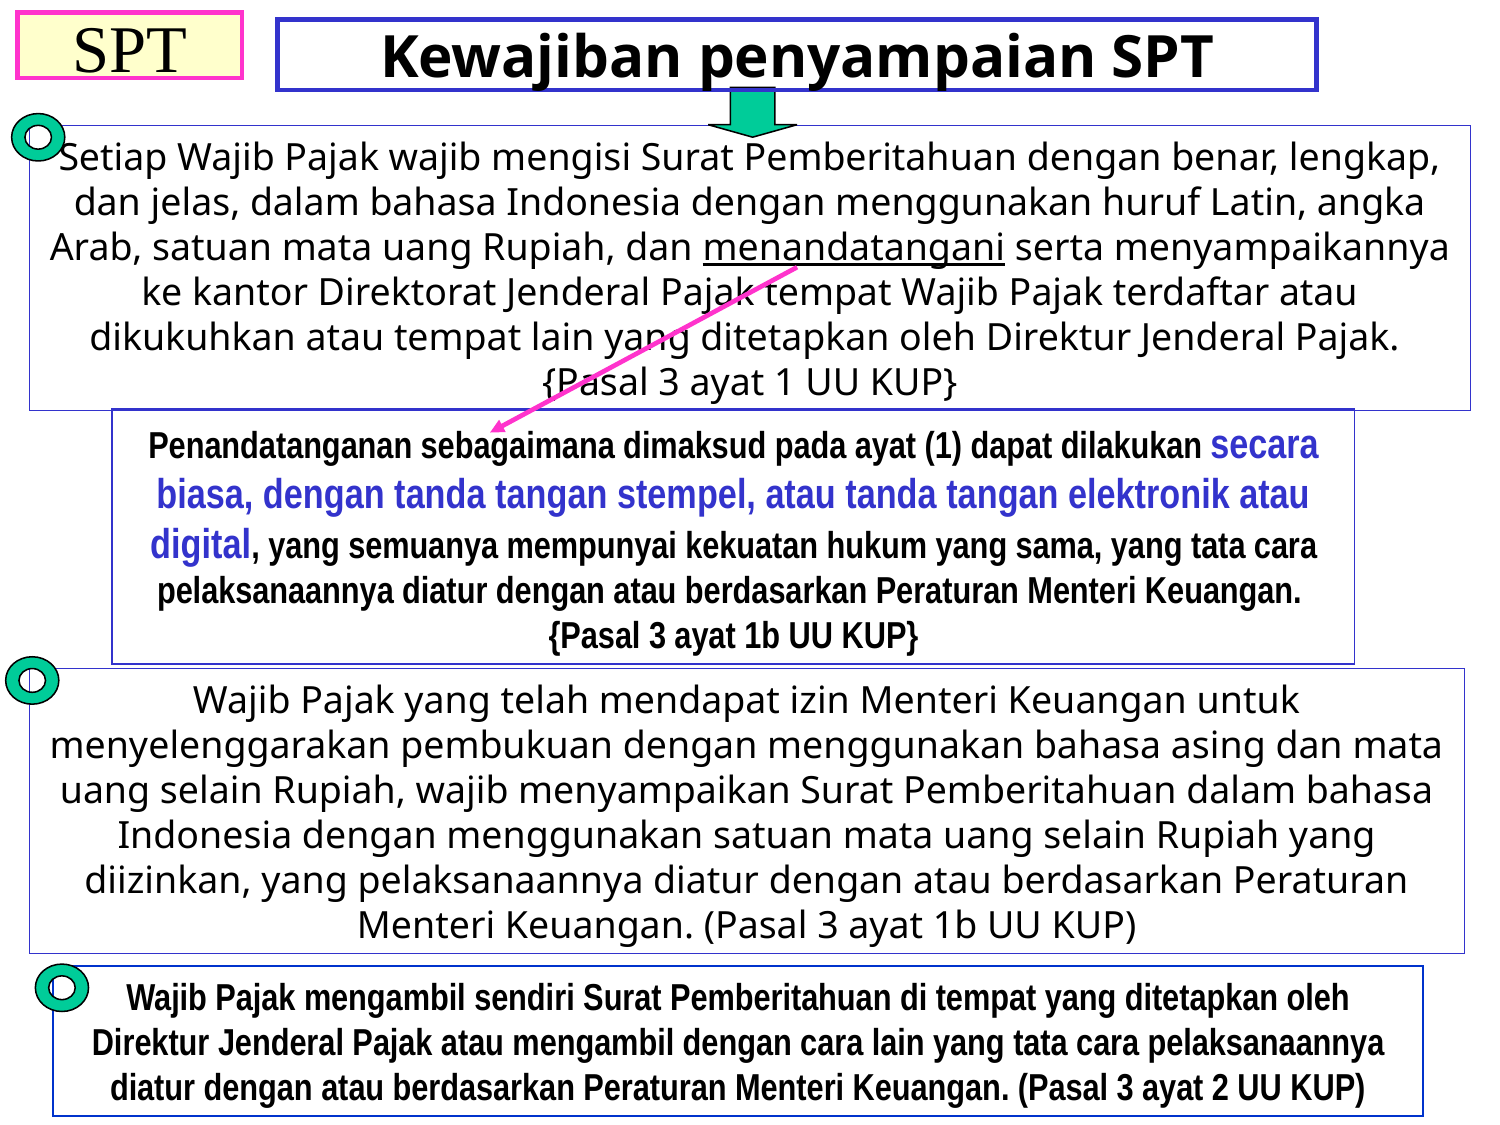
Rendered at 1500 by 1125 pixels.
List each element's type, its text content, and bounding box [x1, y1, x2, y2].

text_box Kewajiban penyampaian SPT [277, 19, 1317, 91]
title SPT [17, 12, 243, 79]
text_box [11, 113, 65, 161]
text_box [5, 656, 59, 705]
text_box Penandatanganan sebagaimana dimaksud pada ayat (1) dapat dilakukan secara biasa, dengan tanda tangan stempel, atau tanda tangan elektronik atau digital, yang semuanya mempunyai kekuatan hukum yang sama, yang tata cara pelaksanaannya diatur dengan atau berdasarkan Peraturan Menteri Keuangan. {Pasal 3 ayat 1b UU KUP} [112, 408, 1355, 664]
text_box [35, 964, 89, 1012]
text_box Setiap Wajib Pajak wajib mengisi Surat Pemberitahuan dengan benar, lengkap, dan jelas, dalam bahasa Indonesia dengan menggunakan huruf Latin, angka Arab, satuan mata uang Rupiah, dan menandatangani serta menyampaikannya ke kantor Direktorat Jenderal Pajak tempat Wajib Pajak terdaftar atau dikukuhkan atau tempat lain yang ditetapkan oleh Direktur Jenderal Pajak. {Pasal 3 ayat 1 UU KUP} [29, 125, 1471, 411]
text_box [490, 267, 798, 433]
text_box Wajib Pajak yang telah mendapat izin Menteri Keuangan untuk menyelenggarakan pembukuan dengan menggunakan bahasa asing dan mata uang selain Rupiah, wajib menyampaikan Surat Pemberitahuan dalam bahasa Indonesia dengan menggunakan satuan mata uang selain Rupiah yang diizinkan, yang pelaksanaannya diatur dengan atau berdasarkan Peraturan Menteri Keuangan. (Pasal 3 ayat 1b UU KUP) [29, 668, 1465, 954]
text_box Wajib Pajak mengambil sendiri Surat Pemberitahuan di tempat yang ditetapkan oleh Direktur Jenderal Pajak atau mengambil dengan cara lain yang tata cara pelaksanaannya diatur dengan atau berdasarkan Peraturan Menteri Keuangan. (Pasal 3 ayat 2 UU KUP) [52, 965, 1424, 1116]
text_box [708, 91, 798, 138]
